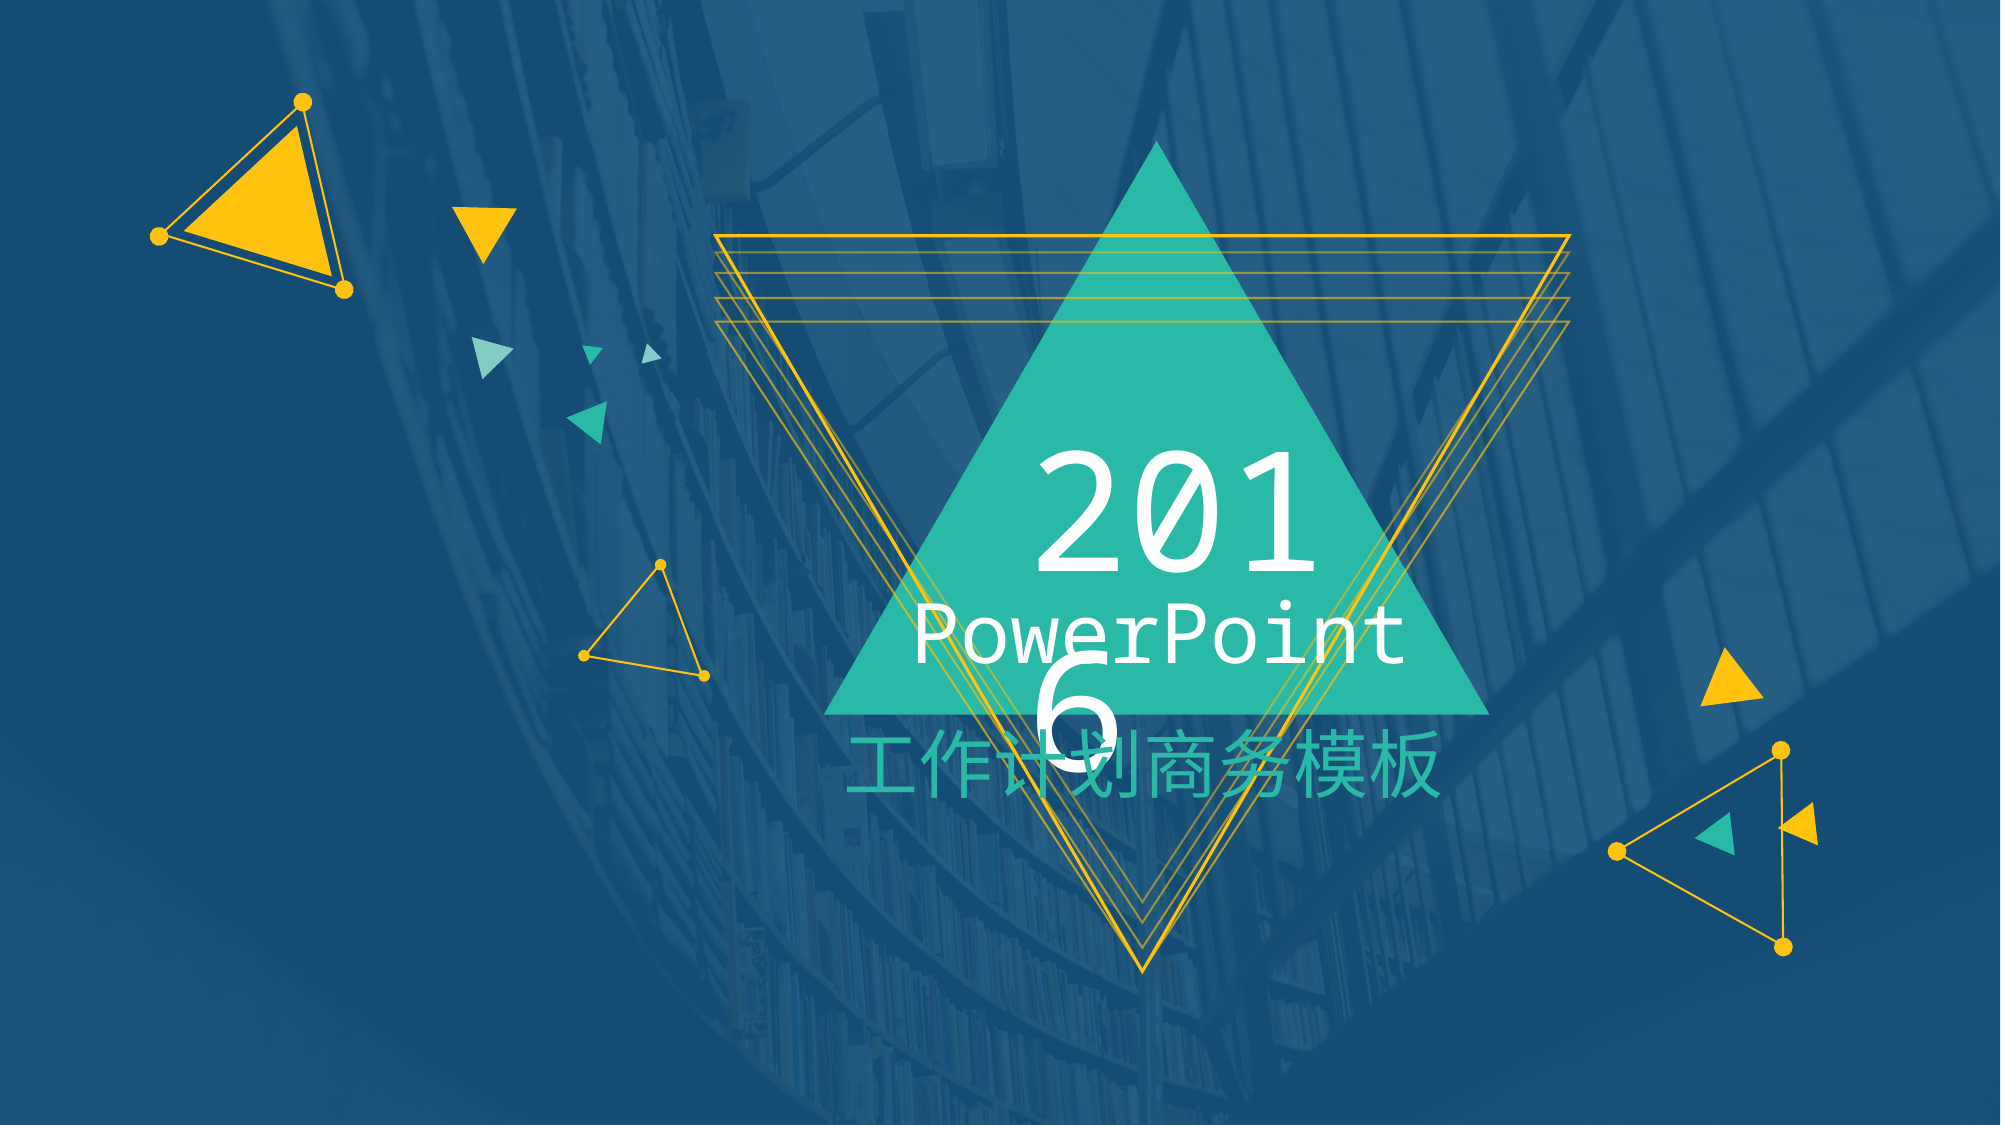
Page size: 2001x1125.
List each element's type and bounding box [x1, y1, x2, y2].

picture [0, 0, 2001, 1125]
text_box [149, 92, 658, 446]
text_box [1101, 138, 1212, 234]
text_box [1698, 645, 1766, 708]
text_box [575, 576, 715, 705]
text_box [1629, 750, 1854, 957]
text_box [715, 235, 1570, 972]
